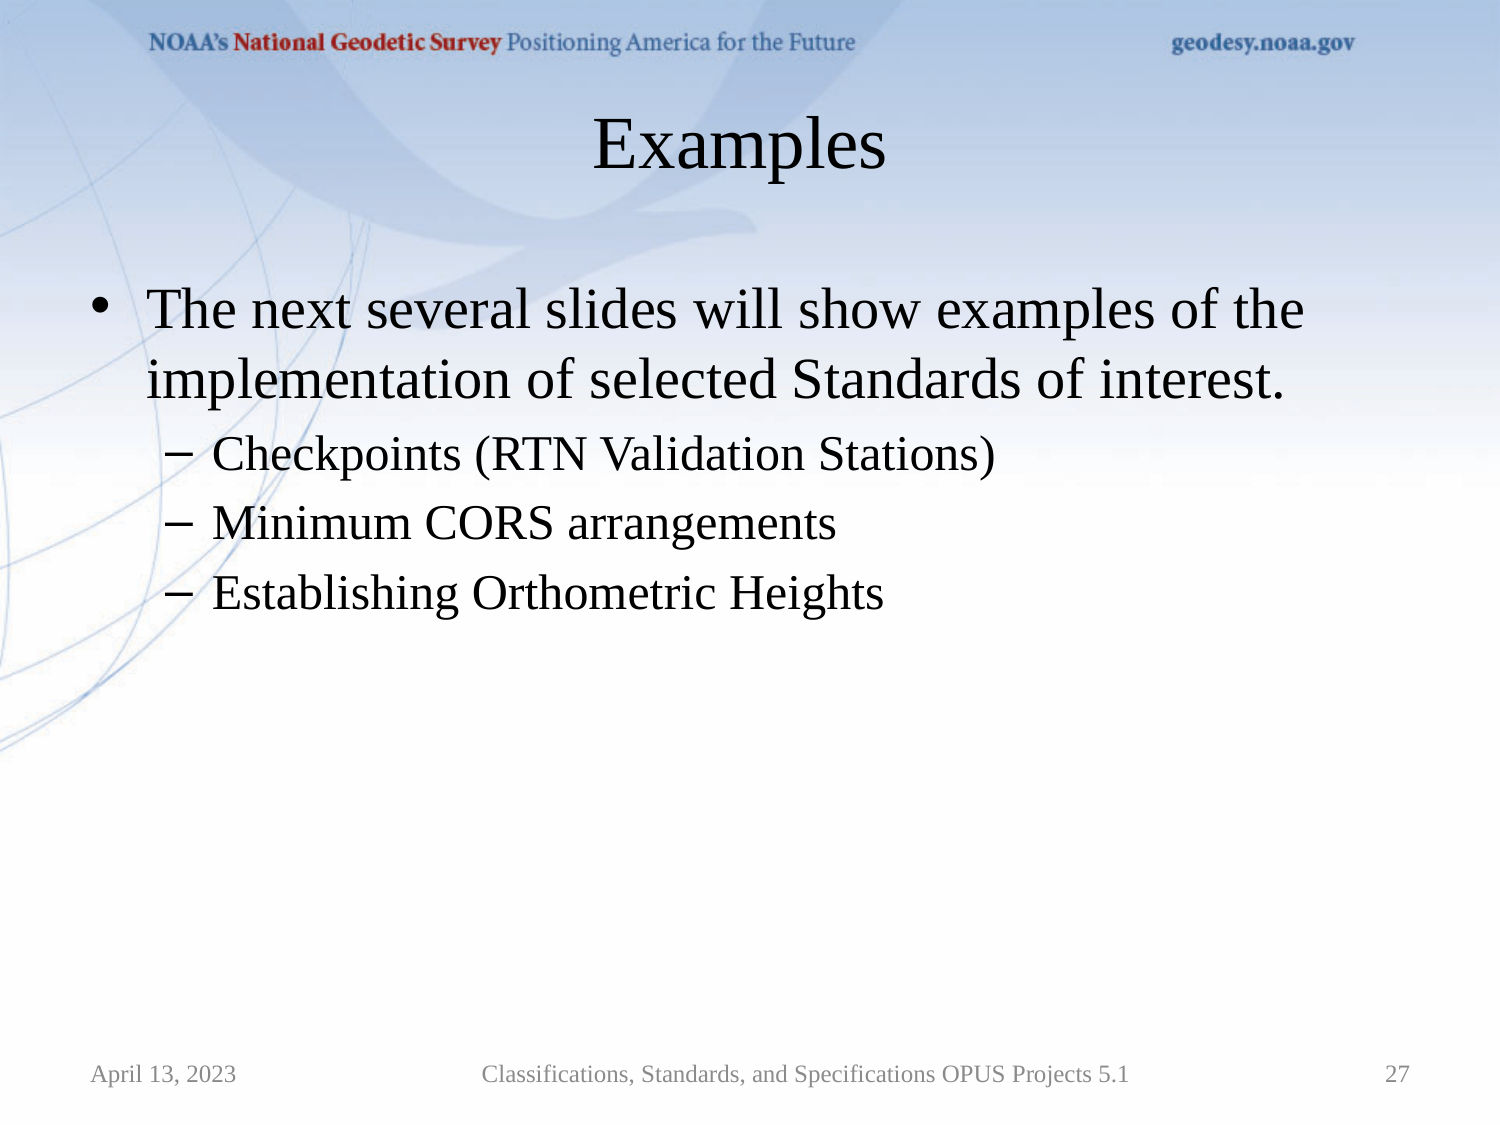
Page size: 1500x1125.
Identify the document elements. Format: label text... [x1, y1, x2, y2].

list The next several slides will show examples of the implementation of selected Standards of interest. Checkpoints (RTN Validation Stations) Minimum CORS arrangements Establishing Orthometric Heights [75, 262, 1425, 1005]
footer Classifications, Standards, and Specifications OPUS Projects 5.1 [345, 1042, 1267, 1103]
title Examples [75, 45, 1425, 233]
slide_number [75, 1042, 286, 1103]
picture [0, 0, 1500, 1125]
slide_number 27 [1307, 1042, 1425, 1103]
